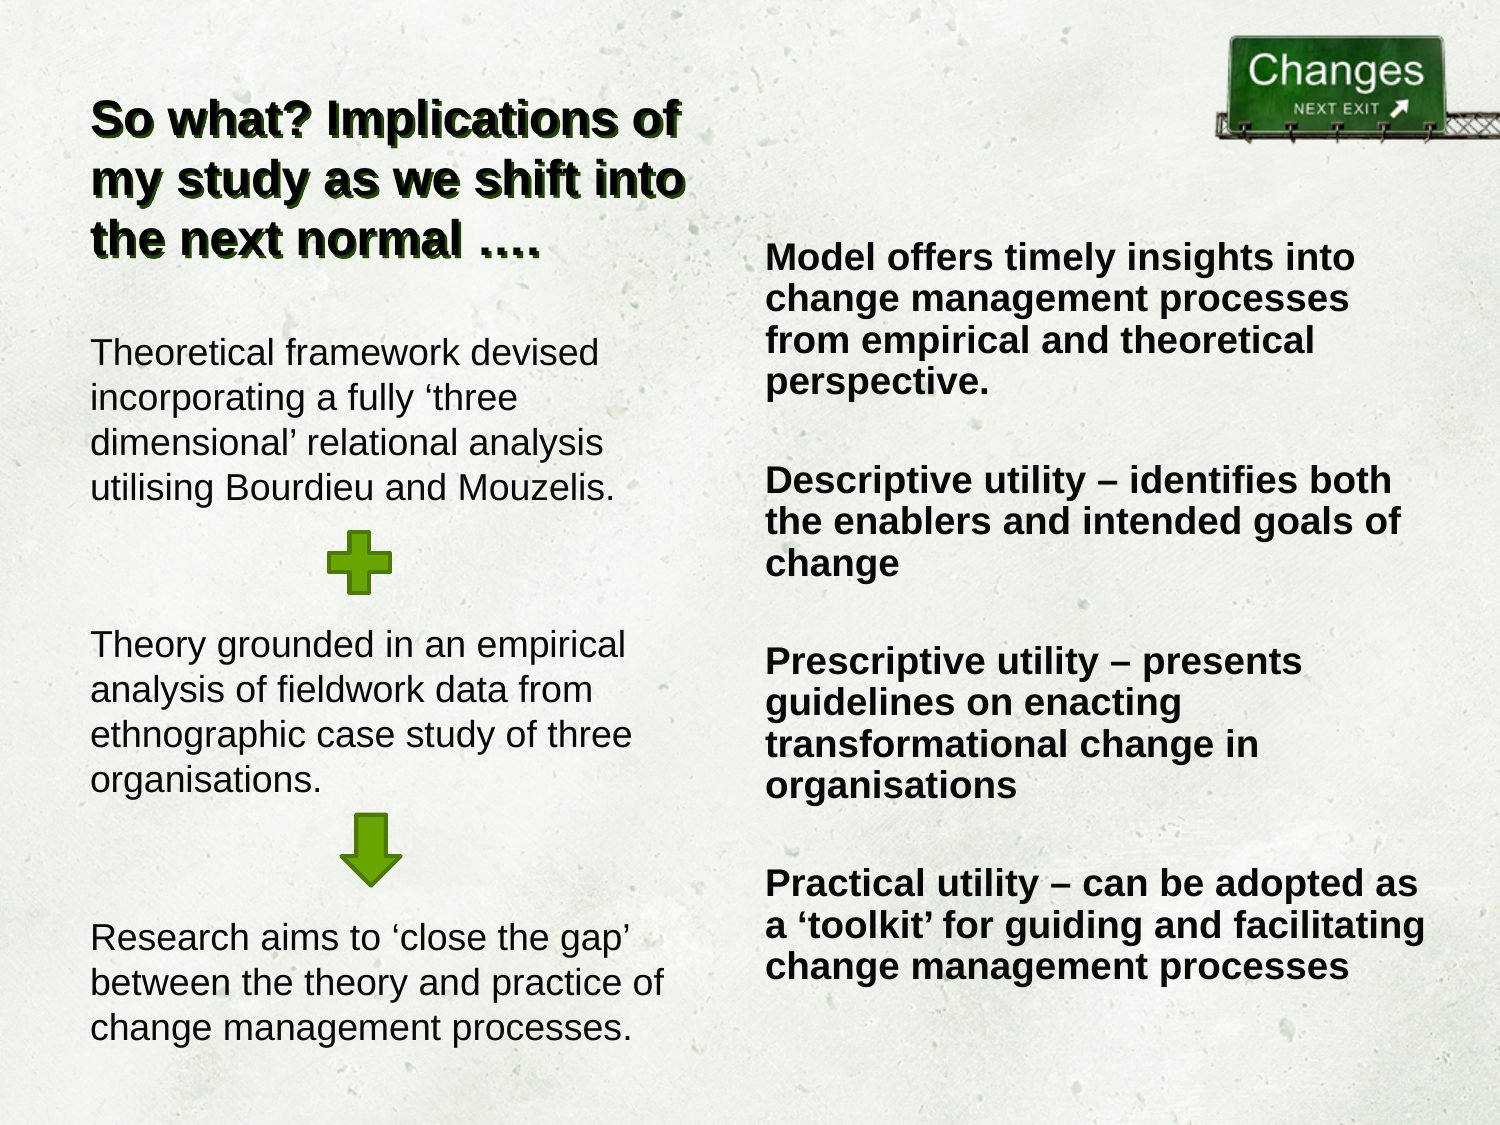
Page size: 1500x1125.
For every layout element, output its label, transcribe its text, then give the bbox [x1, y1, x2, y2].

text_box [339, 812, 403, 888]
picture [0, 0, 1500, 1125]
list Theoretical framework devised incorporating a fully ‘three dimensional’ relational analysis utilising Bourdieu and Mouzelis. Theory grounded in an empirical analysis of fieldwork data from ethnographic case study of three organisations. Research aims to ‘close the gap’ between the theory and practice of change management processes. [74, 272, 727, 1119]
list Model offers timely insights into change management processes from empirical and theoretical perspective. Descriptive utility – identifies both the enablers and intended goals of change Prescriptive utility – presents guidelines on enacting transformational change in organisations Practical utility – can be adopted as a ‘toolkit’ for guiding and facilitating change management processes [749, 179, 1459, 1006]
title So what? Implications of my study as we shift into the next normal …. [74, 37, 727, 272]
text_box [327, 530, 392, 595]
